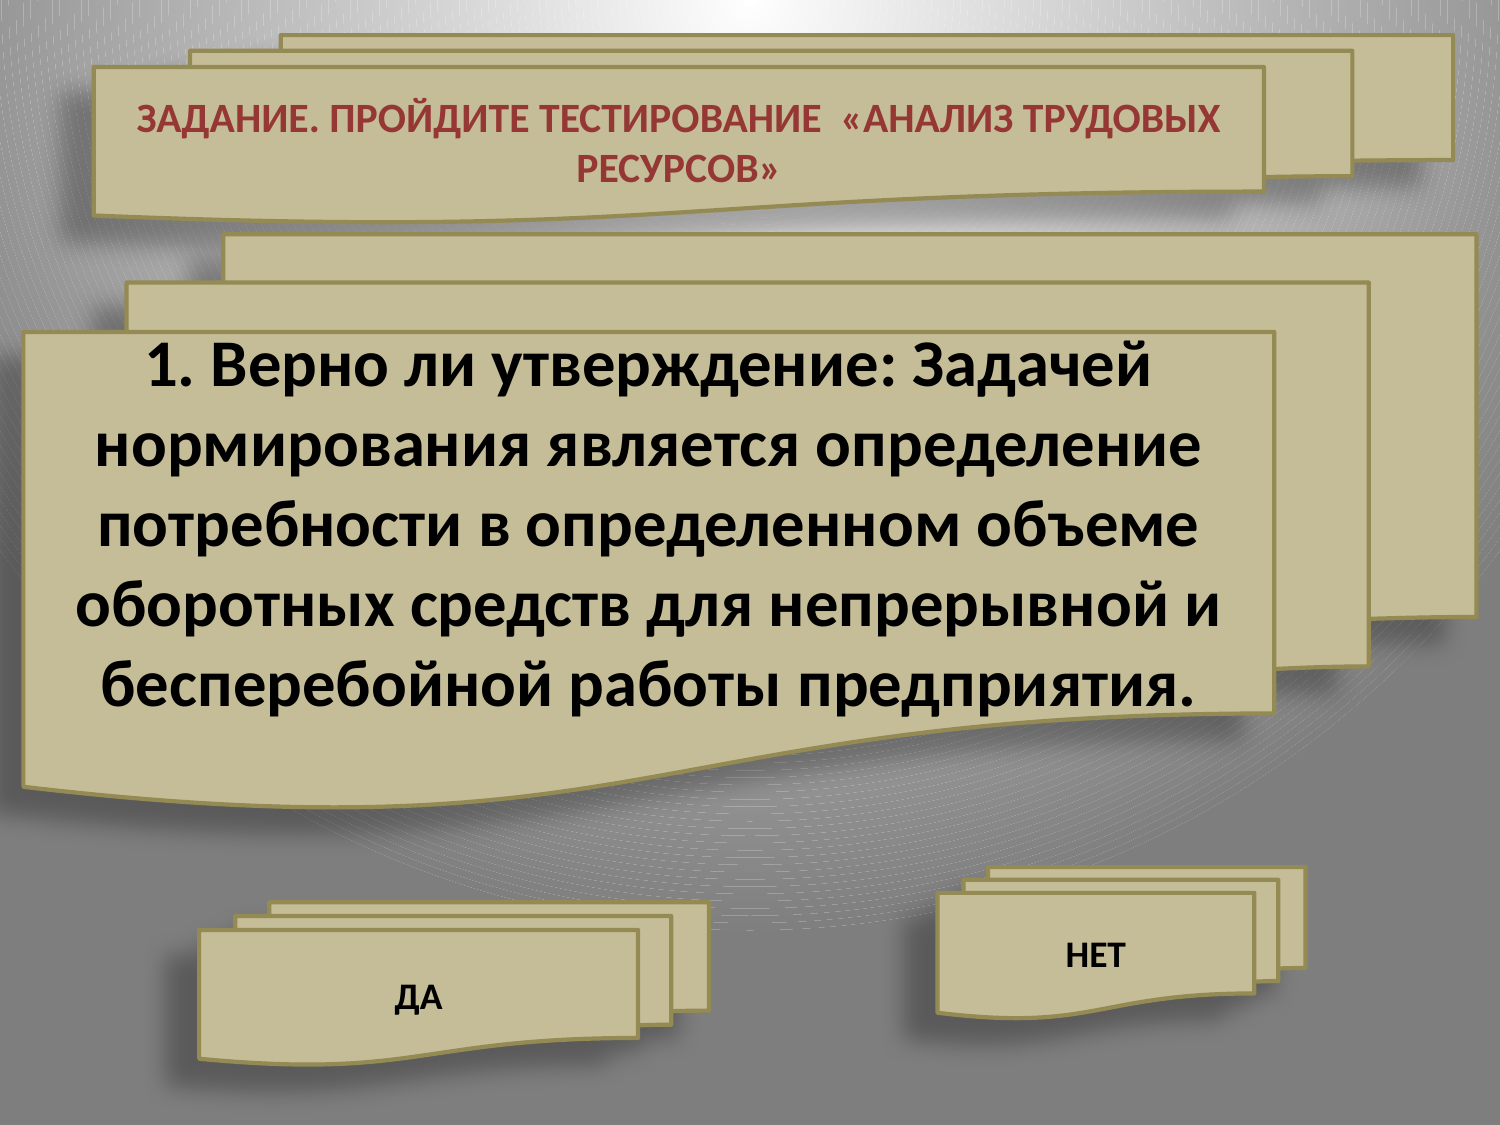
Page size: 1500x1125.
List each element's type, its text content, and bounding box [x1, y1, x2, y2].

text_box НЕТ [935, 865, 1308, 1021]
text_box ЗАДАНИЕ. ПРОЙДИТЕ ТЕСТИРОВАНИЕ «АНАЛИЗ ТРУДОВЫХ РЕСУРСОВ» [91, 33, 1456, 225]
text_box ДА [197, 900, 712, 1067]
text_box 1. Верно ли утверждение: Задачей нормирования является определение потребности в определенном объеме оборотных средств для непрерывной и бесперебойной работы предприятия. [21, 232, 1479, 810]
